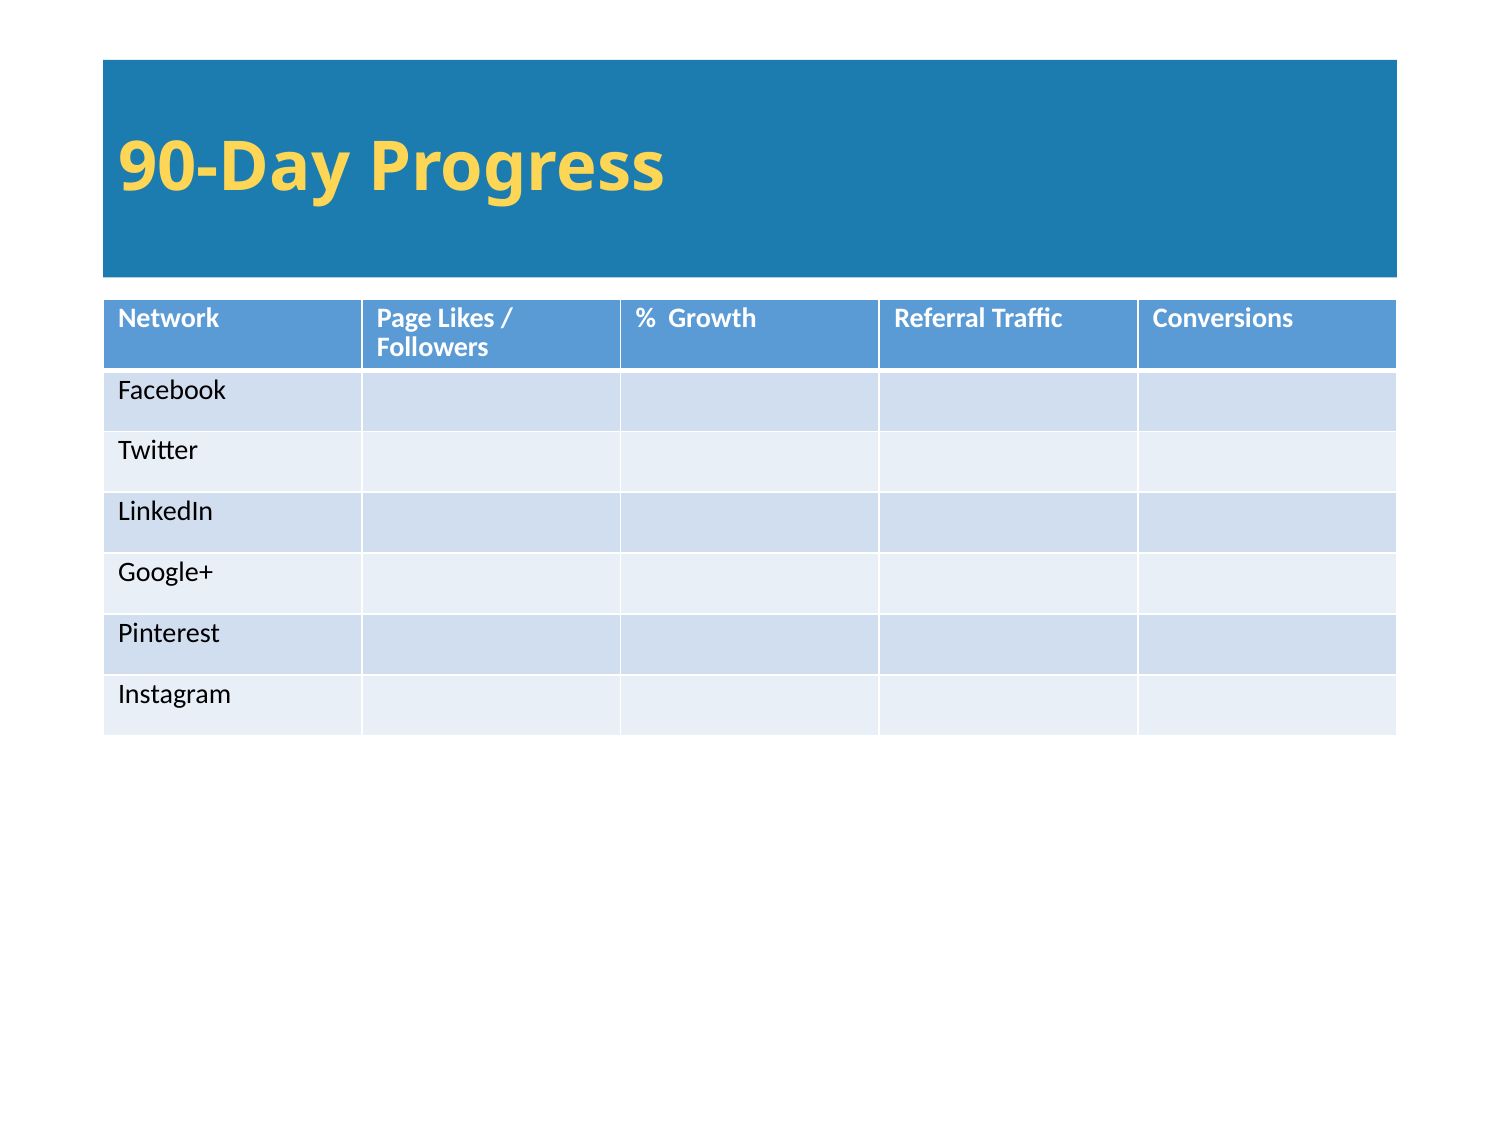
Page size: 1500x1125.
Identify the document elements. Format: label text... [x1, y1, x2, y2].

table_cell [621, 554, 878, 613]
table_cell [1139, 554, 1396, 613]
table_header Page Likes / Followers [363, 300, 620, 368]
table_cell [1139, 373, 1396, 431]
table_cell [621, 373, 878, 431]
table_cell [880, 493, 1137, 552]
table_cell [363, 373, 620, 431]
table_cell Pinterest [104, 615, 361, 674]
table_cell [363, 432, 620, 491]
table_header Network [104, 300, 361, 368]
table_cell [880, 676, 1137, 735]
table_cell [1139, 432, 1396, 491]
table_cell LinkedIn [104, 493, 361, 552]
table_cell [621, 615, 878, 674]
table_cell [1139, 615, 1396, 674]
table_cell [880, 615, 1137, 674]
table_cell Facebook [104, 373, 361, 431]
table_cell [363, 676, 620, 735]
table_header Conversions [1139, 300, 1396, 368]
table_cell [621, 676, 878, 735]
table_cell Instagram [104, 676, 361, 735]
table_cell [880, 373, 1137, 431]
table_header % Growth [621, 300, 878, 368]
table_cell [880, 432, 1137, 491]
table_cell [880, 554, 1137, 613]
table_cell Google+ [104, 554, 361, 613]
table_cell [1139, 493, 1396, 552]
table_cell [621, 493, 878, 552]
table_cell [363, 615, 620, 674]
title 90-Day Progress [103, 59, 1397, 278]
table_header Referral Traffic [880, 300, 1137, 368]
table_cell [363, 493, 620, 552]
table_cell Twitter [104, 432, 361, 491]
table_cell [363, 554, 620, 613]
table_cell [621, 432, 878, 491]
table_cell [1139, 676, 1396, 735]
